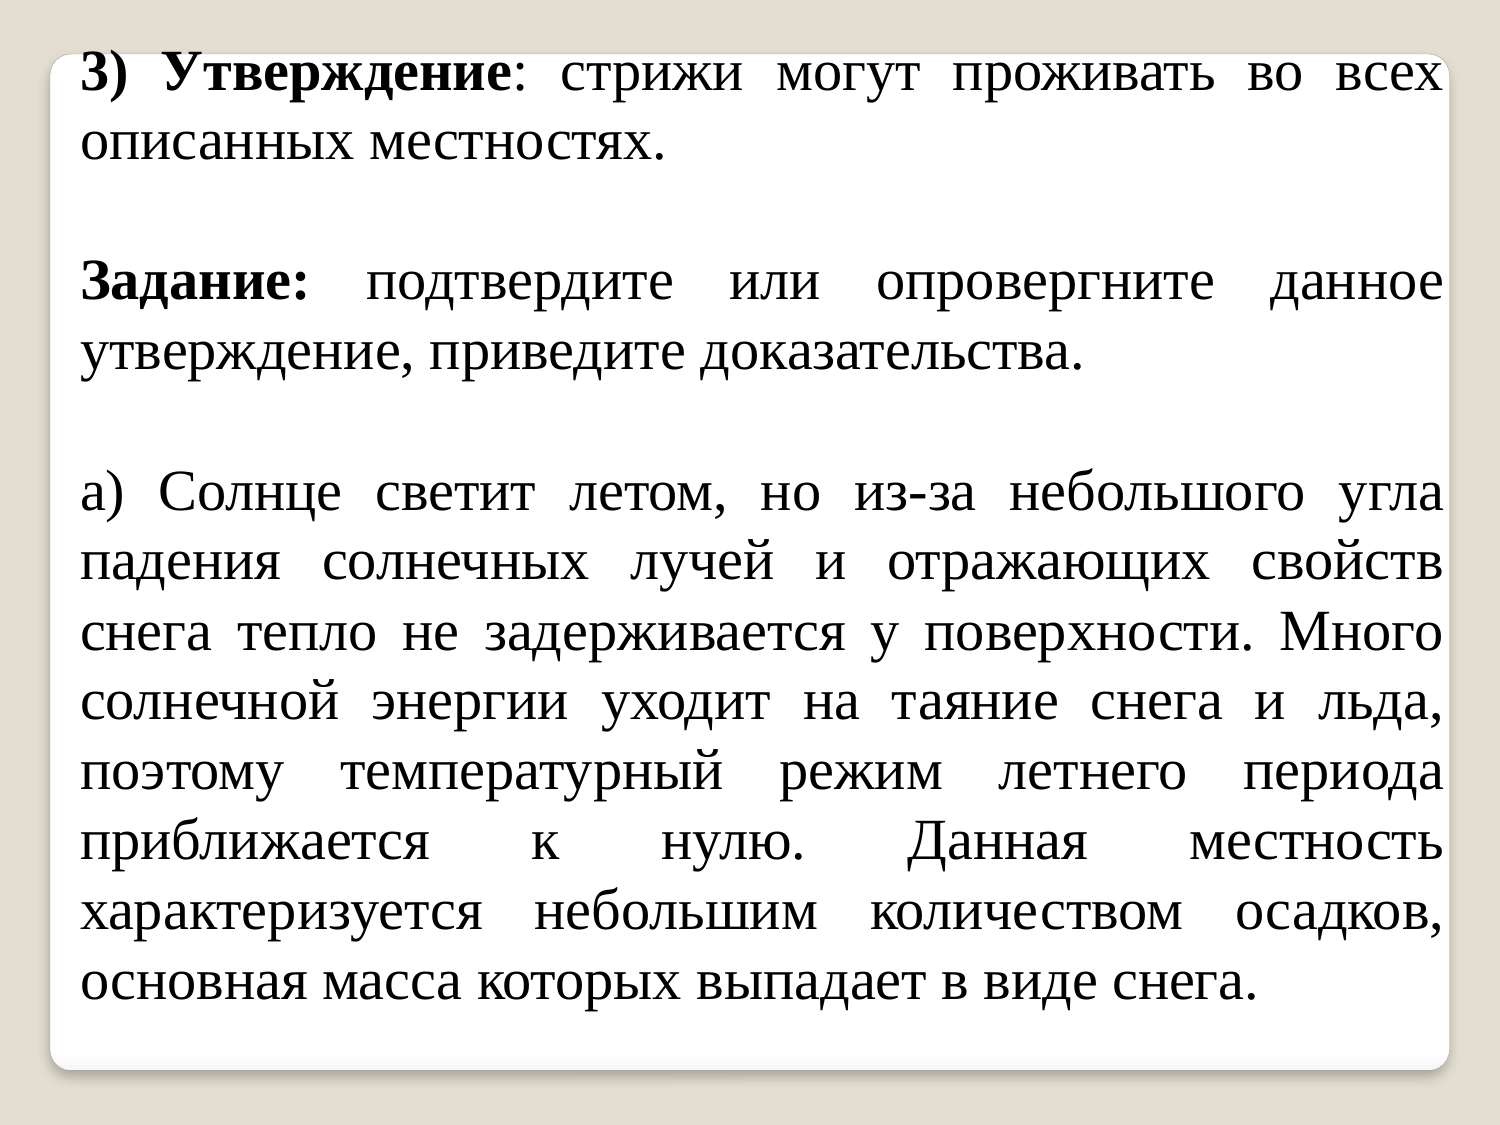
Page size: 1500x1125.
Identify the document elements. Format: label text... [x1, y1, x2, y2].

text_box 3) Утверждение: стрижи могут проживать во всех описанных местностях. Задание: подтвердите или опровергните данное утверждение, приведите доказательства. а) Солнце светит летом, но из-за небольшого угла падения солнечных лучей и отражающих свойств снега тепло не задерживается у поверхности. Много солнечной энергии уходит на таяние снега и льда, поэтому температурный режим летнего периода приближается к нулю. Данная местность характеризуется небольшим количеством осадков, основная масса которых выпадает в виде снега. [64, 24, 1460, 1019]
